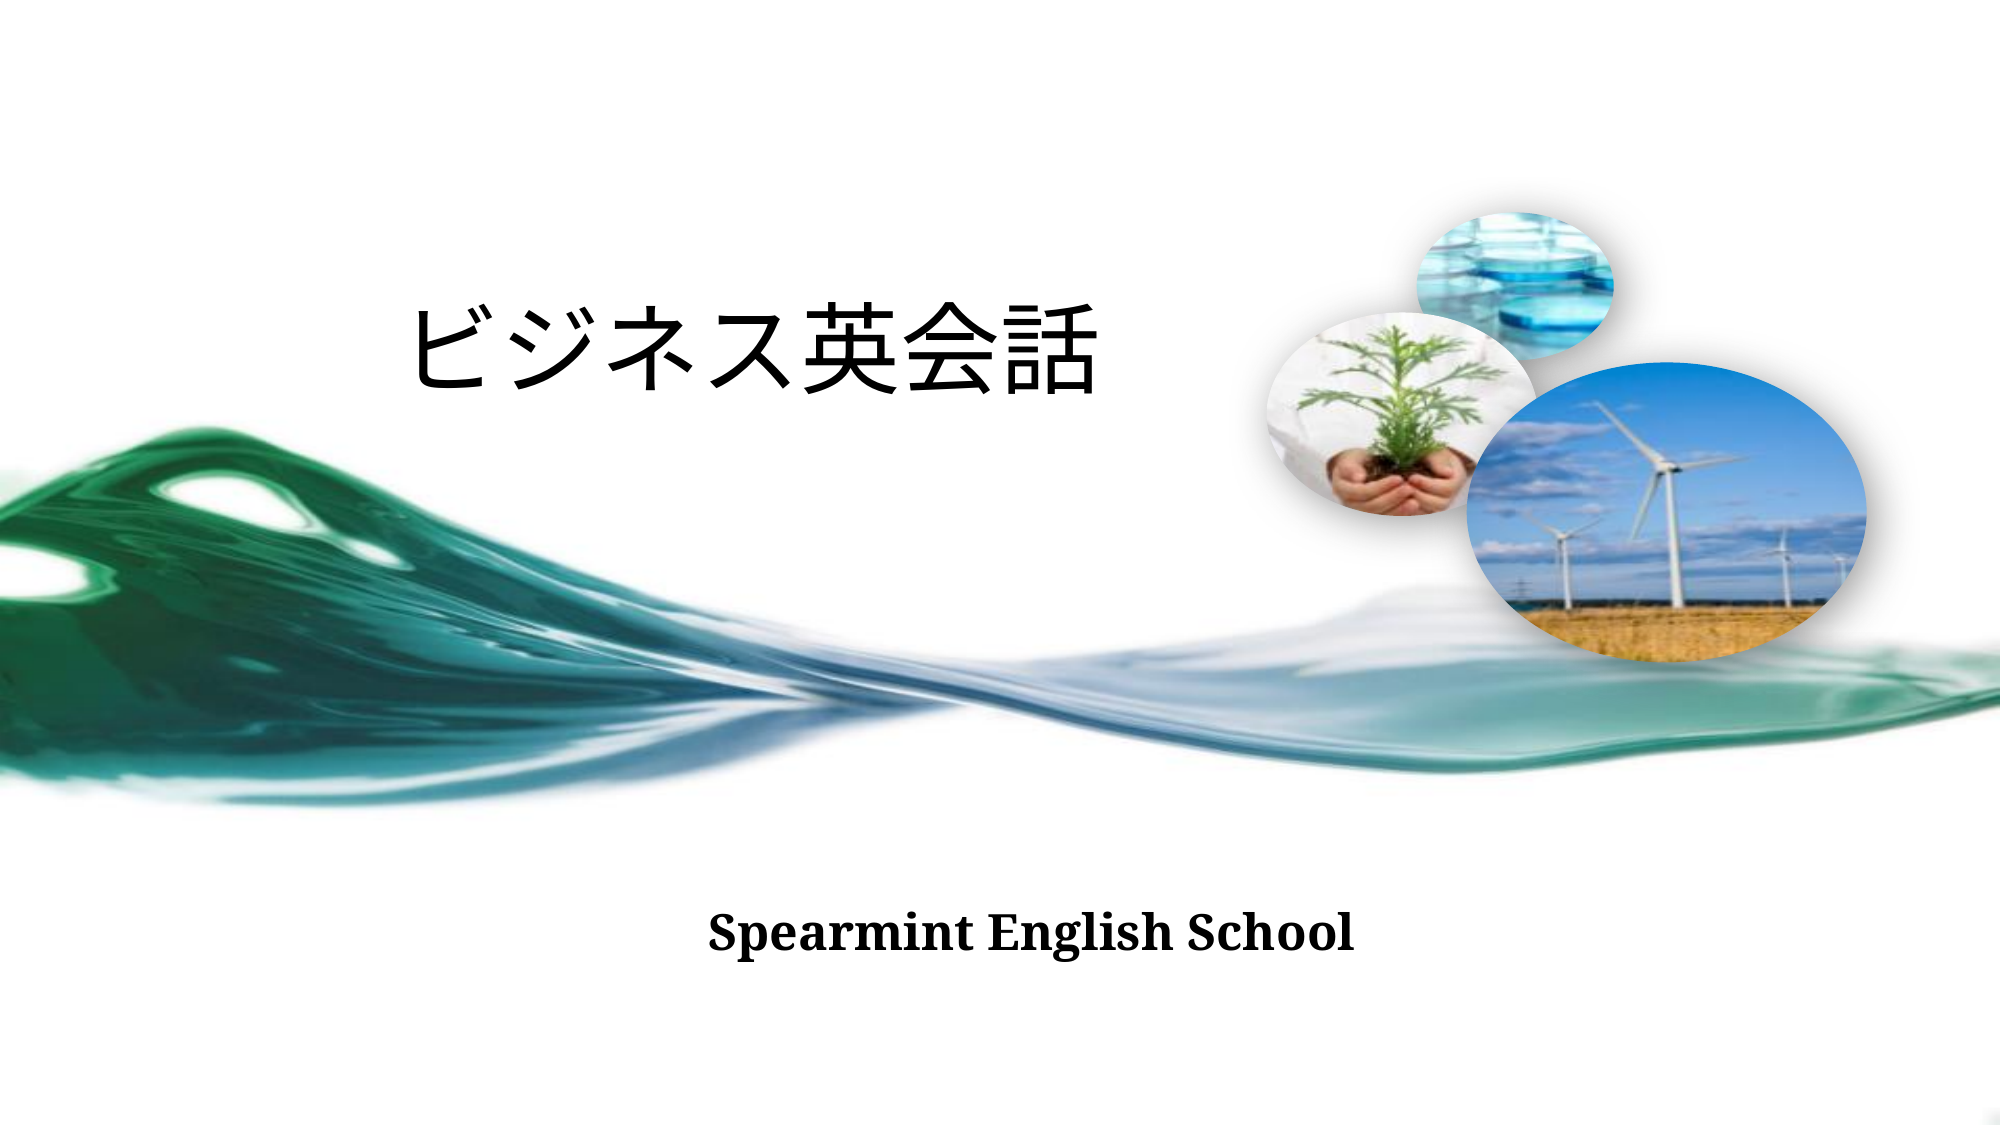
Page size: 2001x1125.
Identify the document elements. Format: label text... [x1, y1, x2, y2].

title ビジネス英会話 [385, 278, 1130, 404]
picture [0, 120, 2000, 1125]
text_box Spearmint English School [693, 893, 1371, 968]
